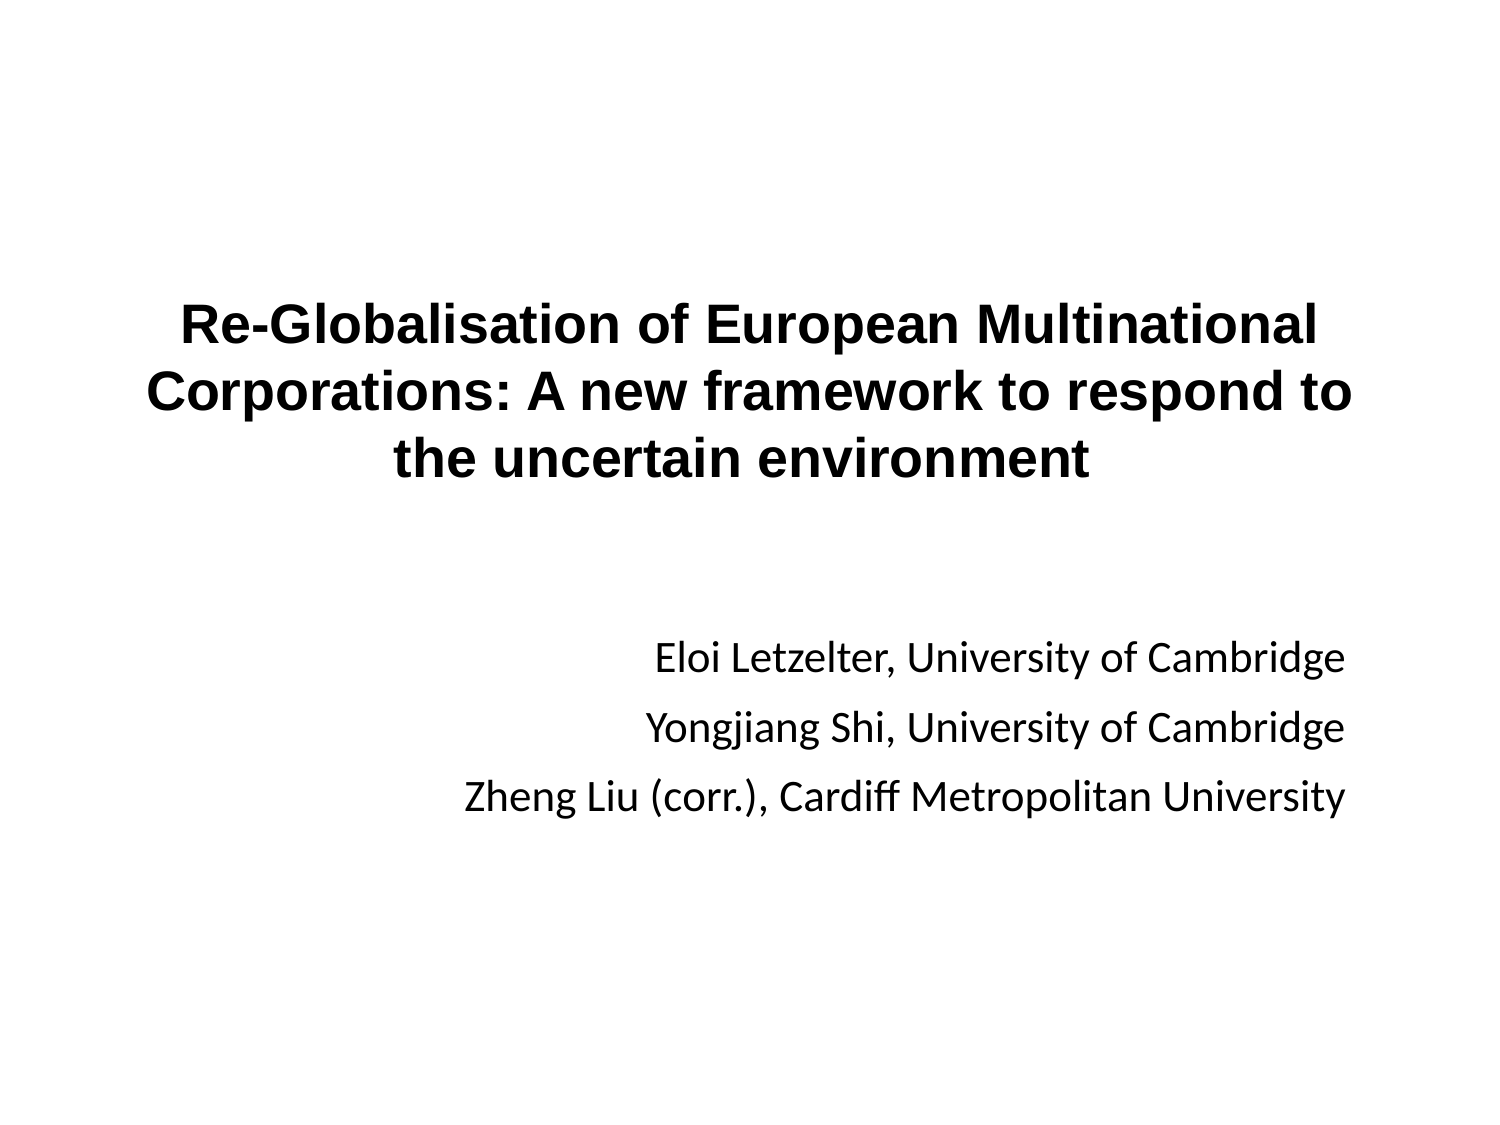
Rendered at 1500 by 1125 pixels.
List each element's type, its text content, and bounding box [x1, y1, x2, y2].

subtitle Eloi Letzelter, University of Cambridge Yongjiang Shi, University of Cambridge Zheng Liu (corr.), Cardiff Metropolitan University [246, 626, 1362, 893]
title Re-Globalisation of European Multinational Corporations: A new framework to respond to the uncertain environment [88, 210, 1412, 563]
